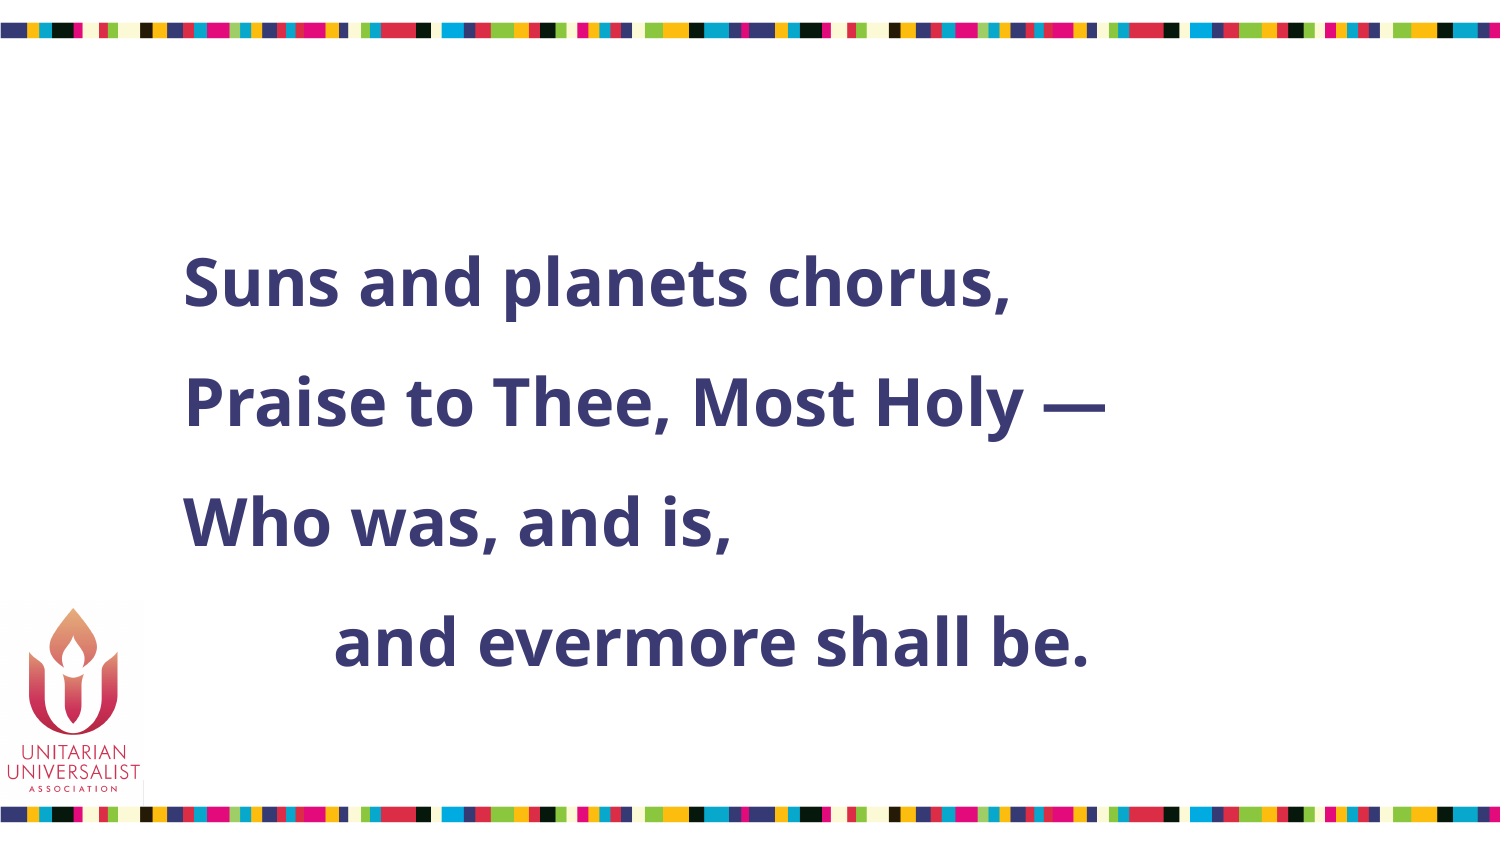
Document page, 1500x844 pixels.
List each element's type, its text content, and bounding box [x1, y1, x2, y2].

picture [0, 22, 1500, 40]
picture [0, 600, 1500, 824]
text_box Suns and planets chorus, Praise to Thee, Most Holy — Who was, and is, and evermore shall be. [168, 184, 1367, 695]
